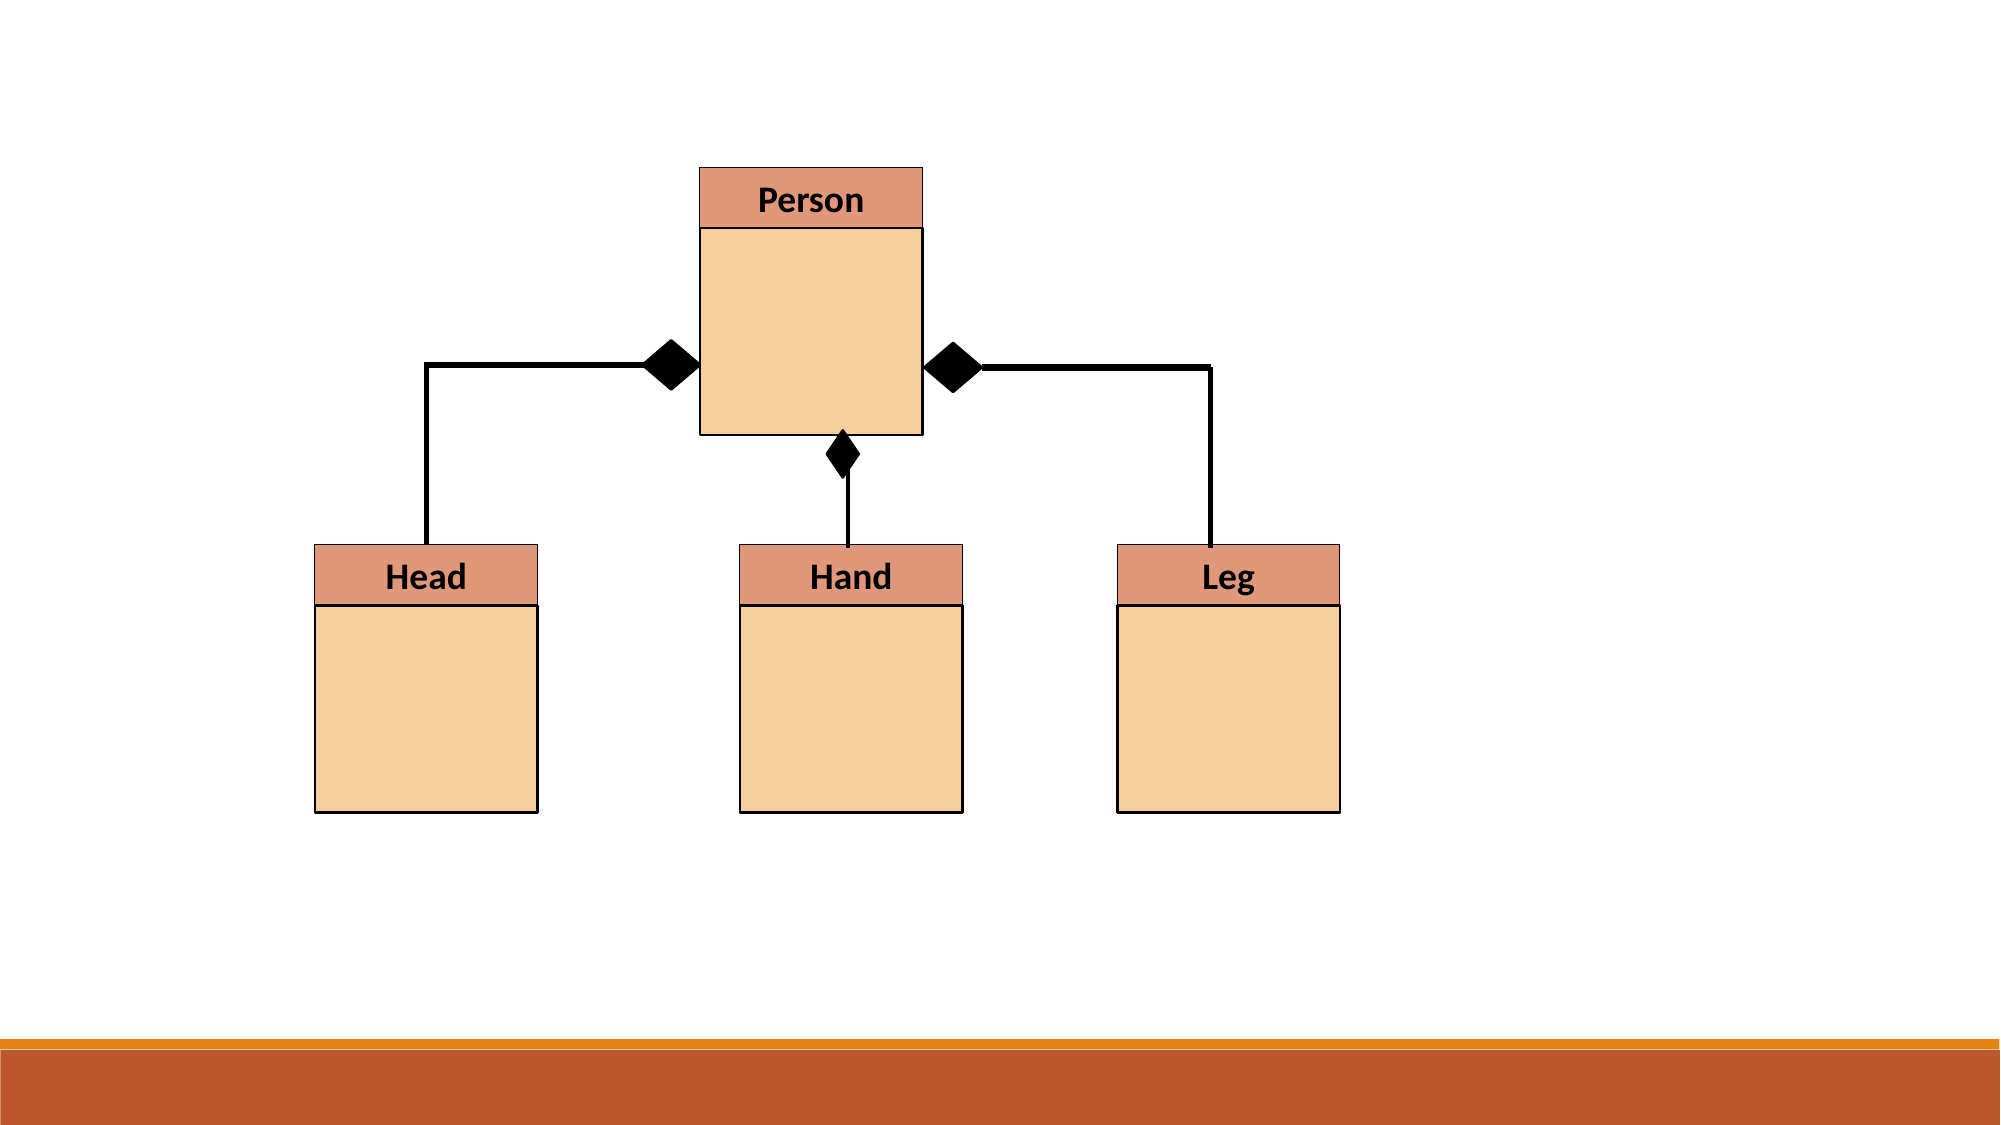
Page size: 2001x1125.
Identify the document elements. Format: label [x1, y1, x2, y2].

text_box [314, 166, 1341, 813]
